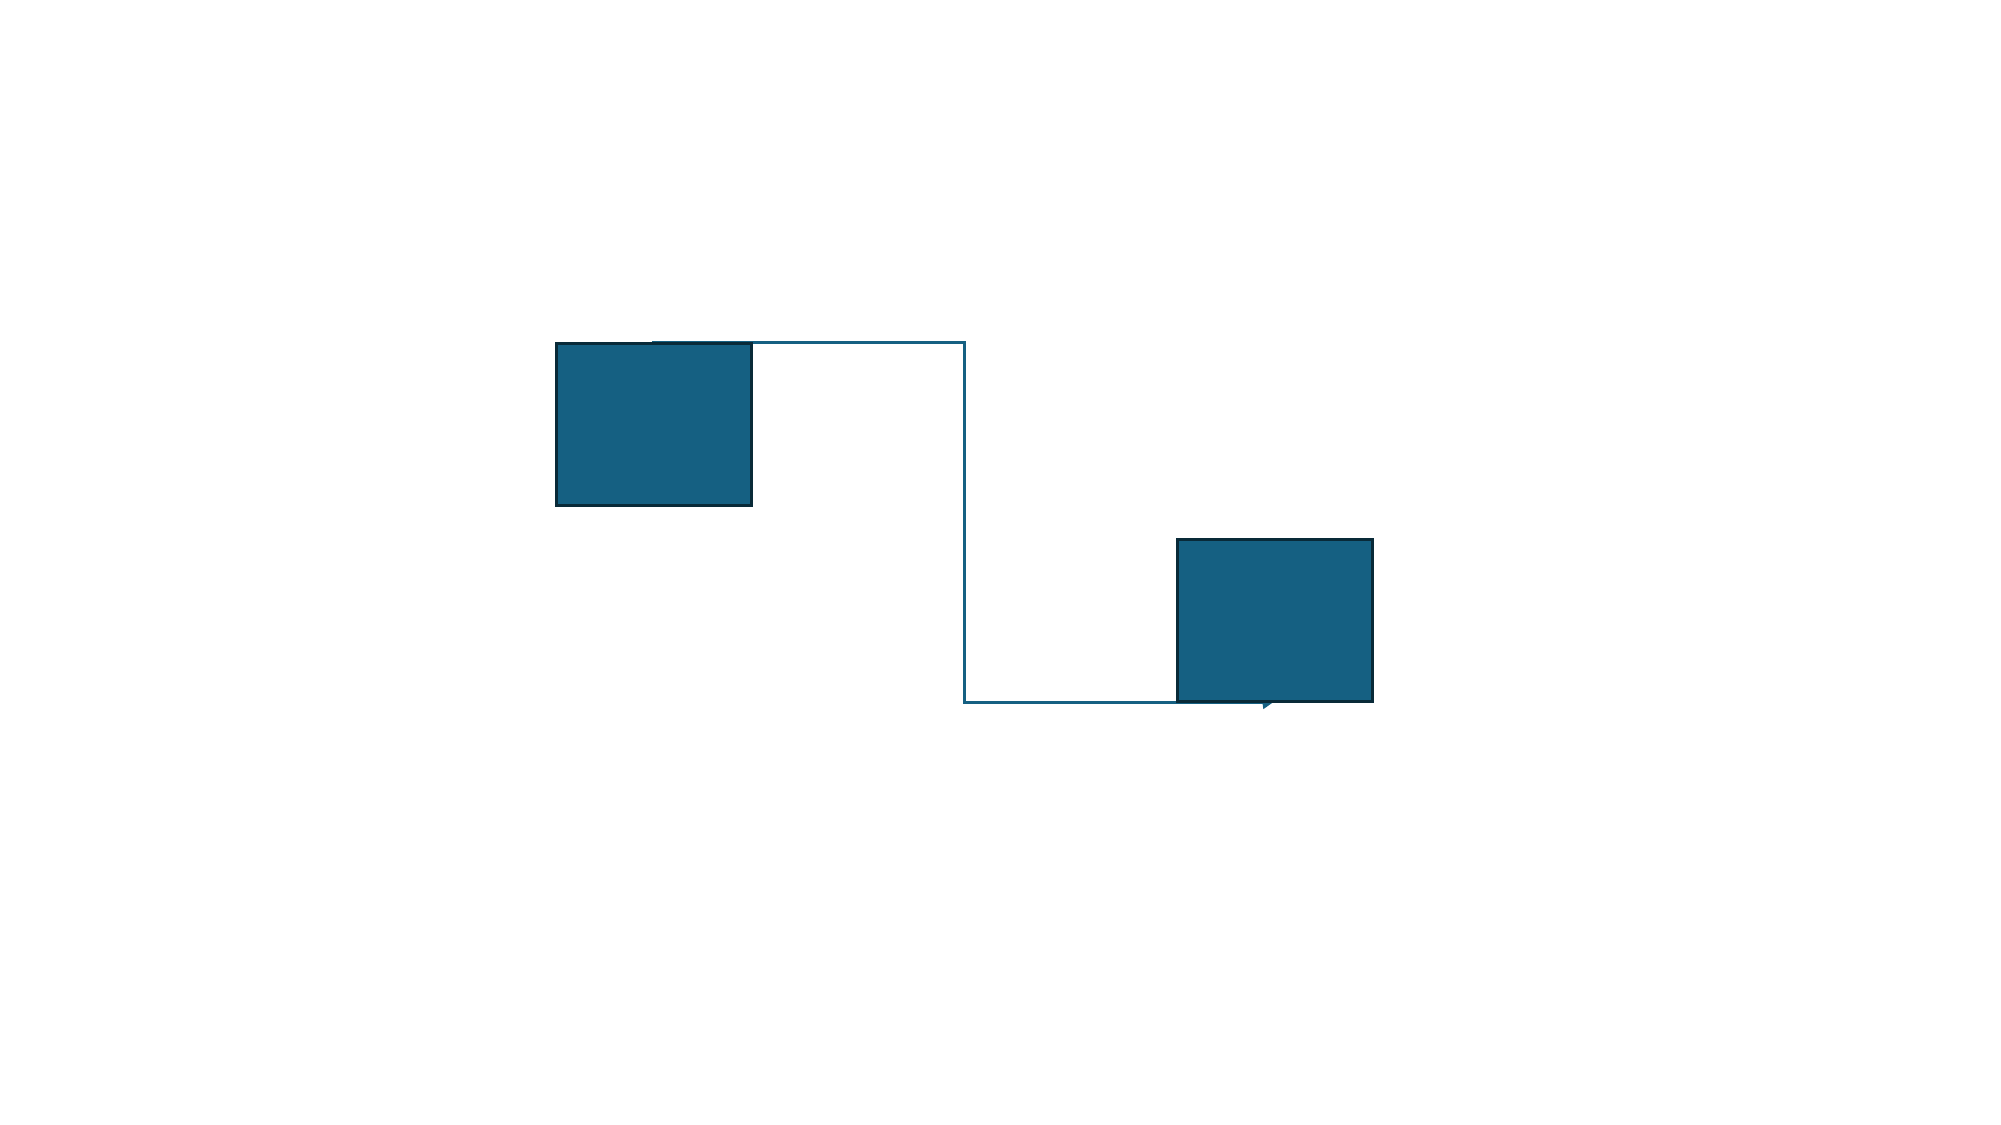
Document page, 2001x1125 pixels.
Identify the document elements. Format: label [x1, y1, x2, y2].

text_box [555, 342, 753, 507]
text_box [784, 211, 1144, 834]
text_box [1176, 538, 1374, 703]
